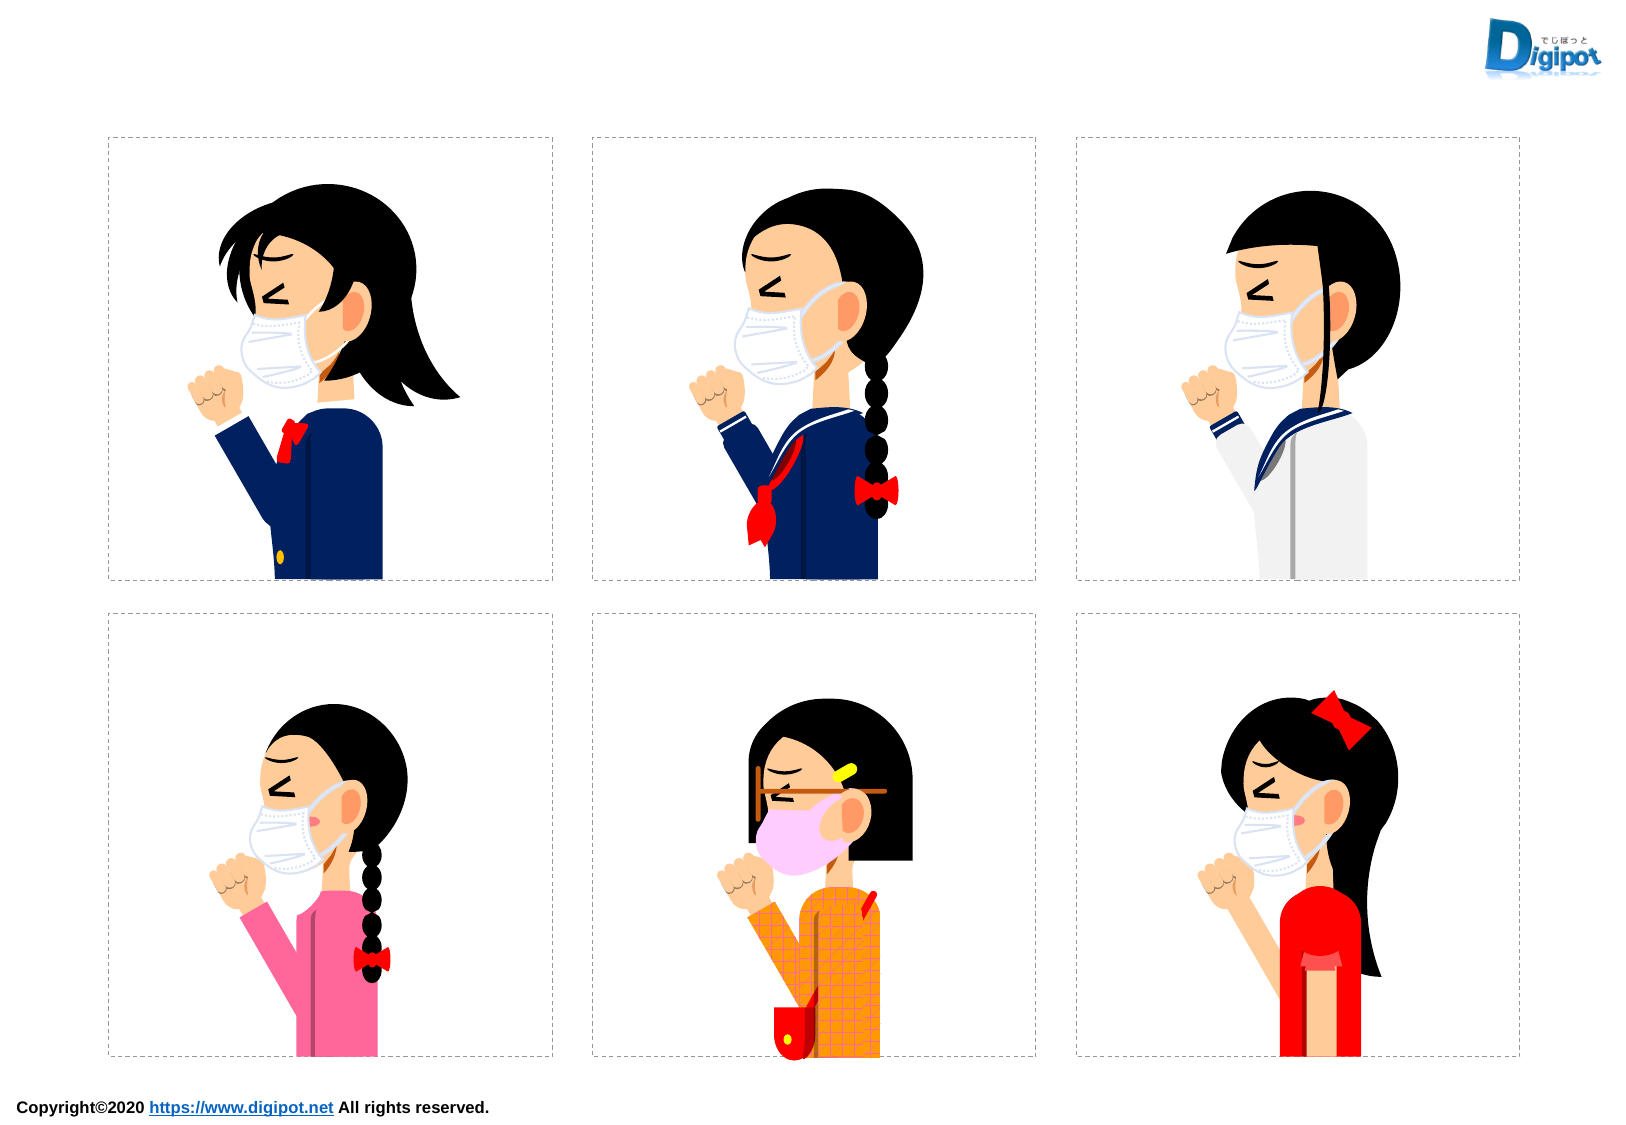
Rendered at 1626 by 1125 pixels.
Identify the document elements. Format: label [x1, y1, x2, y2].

text_box [200, 173, 461, 580]
text_box [1220, 691, 1399, 1057]
picture [1485, 18, 1602, 82]
text_box [748, 698, 913, 1061]
text_box [245, 704, 408, 1057]
text_box [710, 168, 915, 580]
text_box [1203, 191, 1402, 580]
